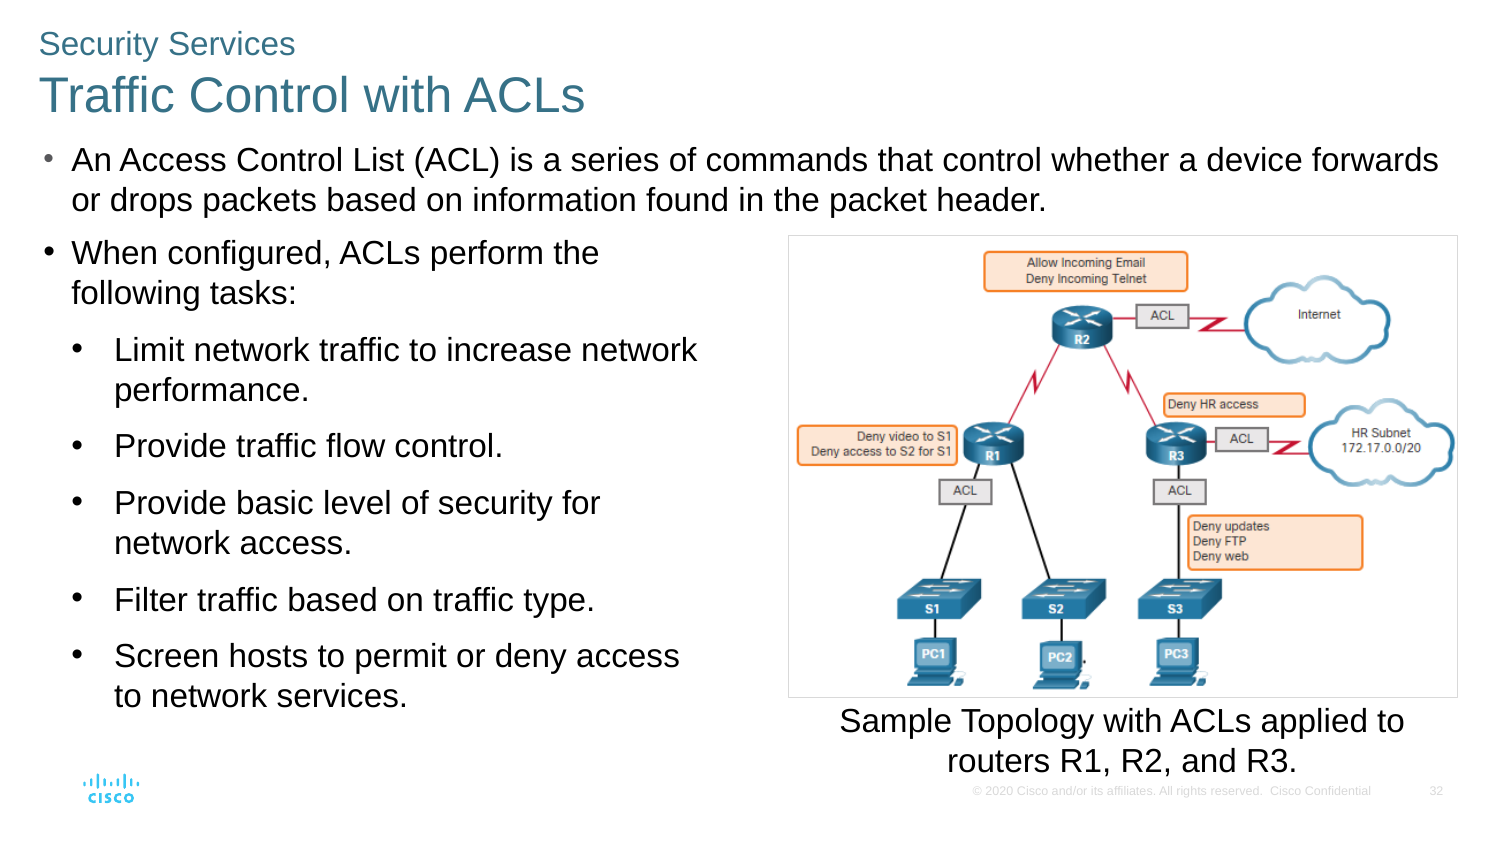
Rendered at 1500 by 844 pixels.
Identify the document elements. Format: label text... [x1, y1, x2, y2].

list An Access Control List (ACL) is a series of commands that control whether a device forwards or drops packets based on information found in the packet header. [11, 131, 1475, 239]
text_box When configured, ACLs perform the following tasks: Limit network traffic to increase network performance. Provide traffic flow control. Provide basic level of security for network access. Filter traffic based on traffic type. Screen hosts to permit or deny access to network services. [11, 224, 733, 770]
text_box Security Services Traffic Control with ACLs [23, 10, 1500, 135]
text_box Sample Topology with ACLs applied to routers R1, R2, and R3. [786, 708, 1459, 770]
picture [788, 235, 1458, 697]
